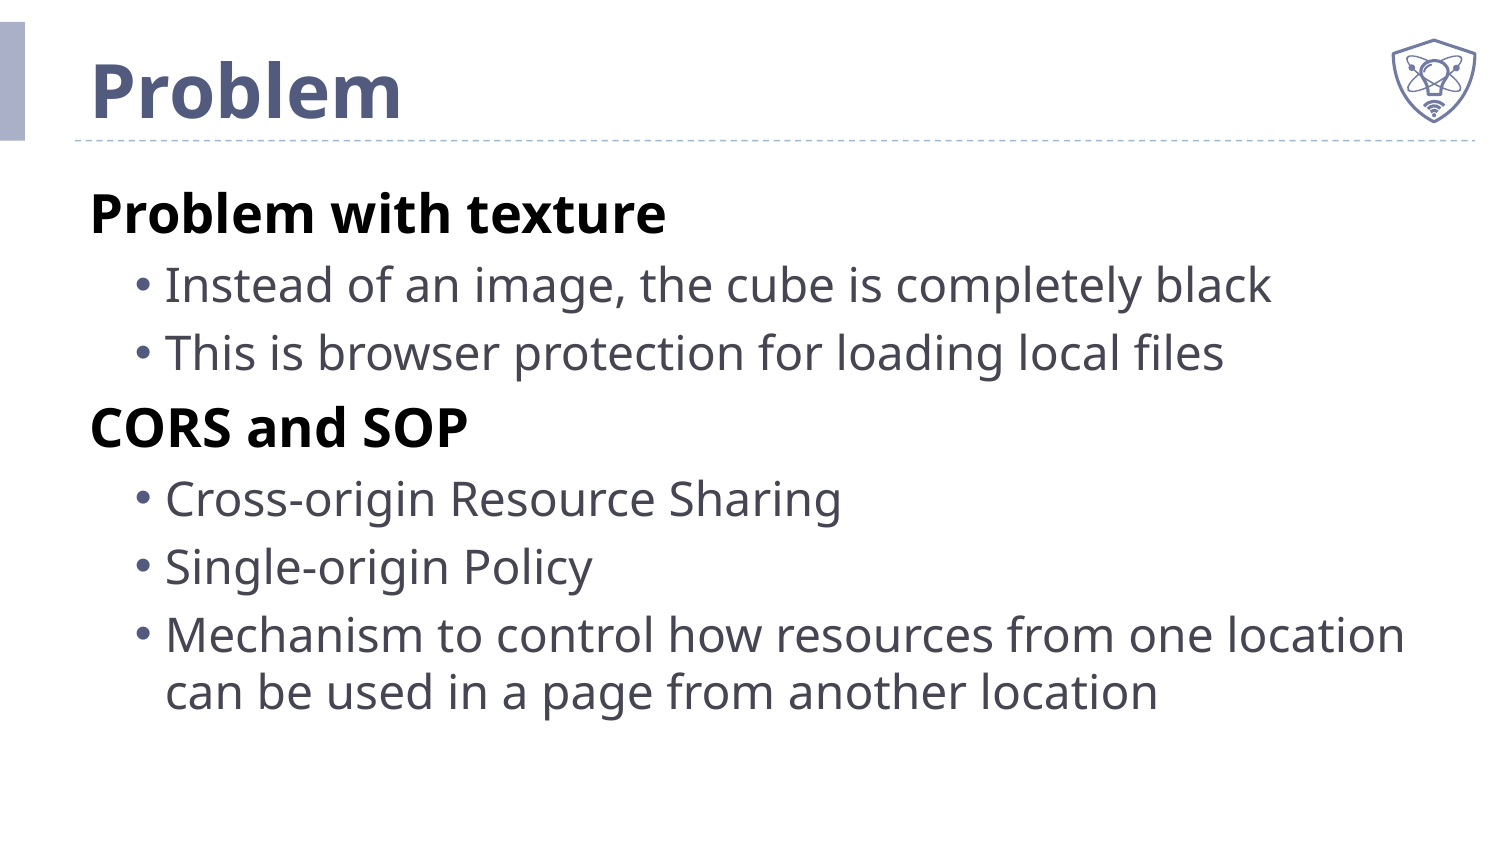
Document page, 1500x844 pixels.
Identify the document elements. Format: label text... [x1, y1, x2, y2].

title Problem [75, 18, 1475, 141]
list Problem with texture Instead of an image, the cube is completely black This is browser protection for loading local files CORS and SOP Cross-origin Resource Sharing Single-origin Policy Mechanism to control how resources from one location can be used in a page from another location [75, 171, 1475, 835]
